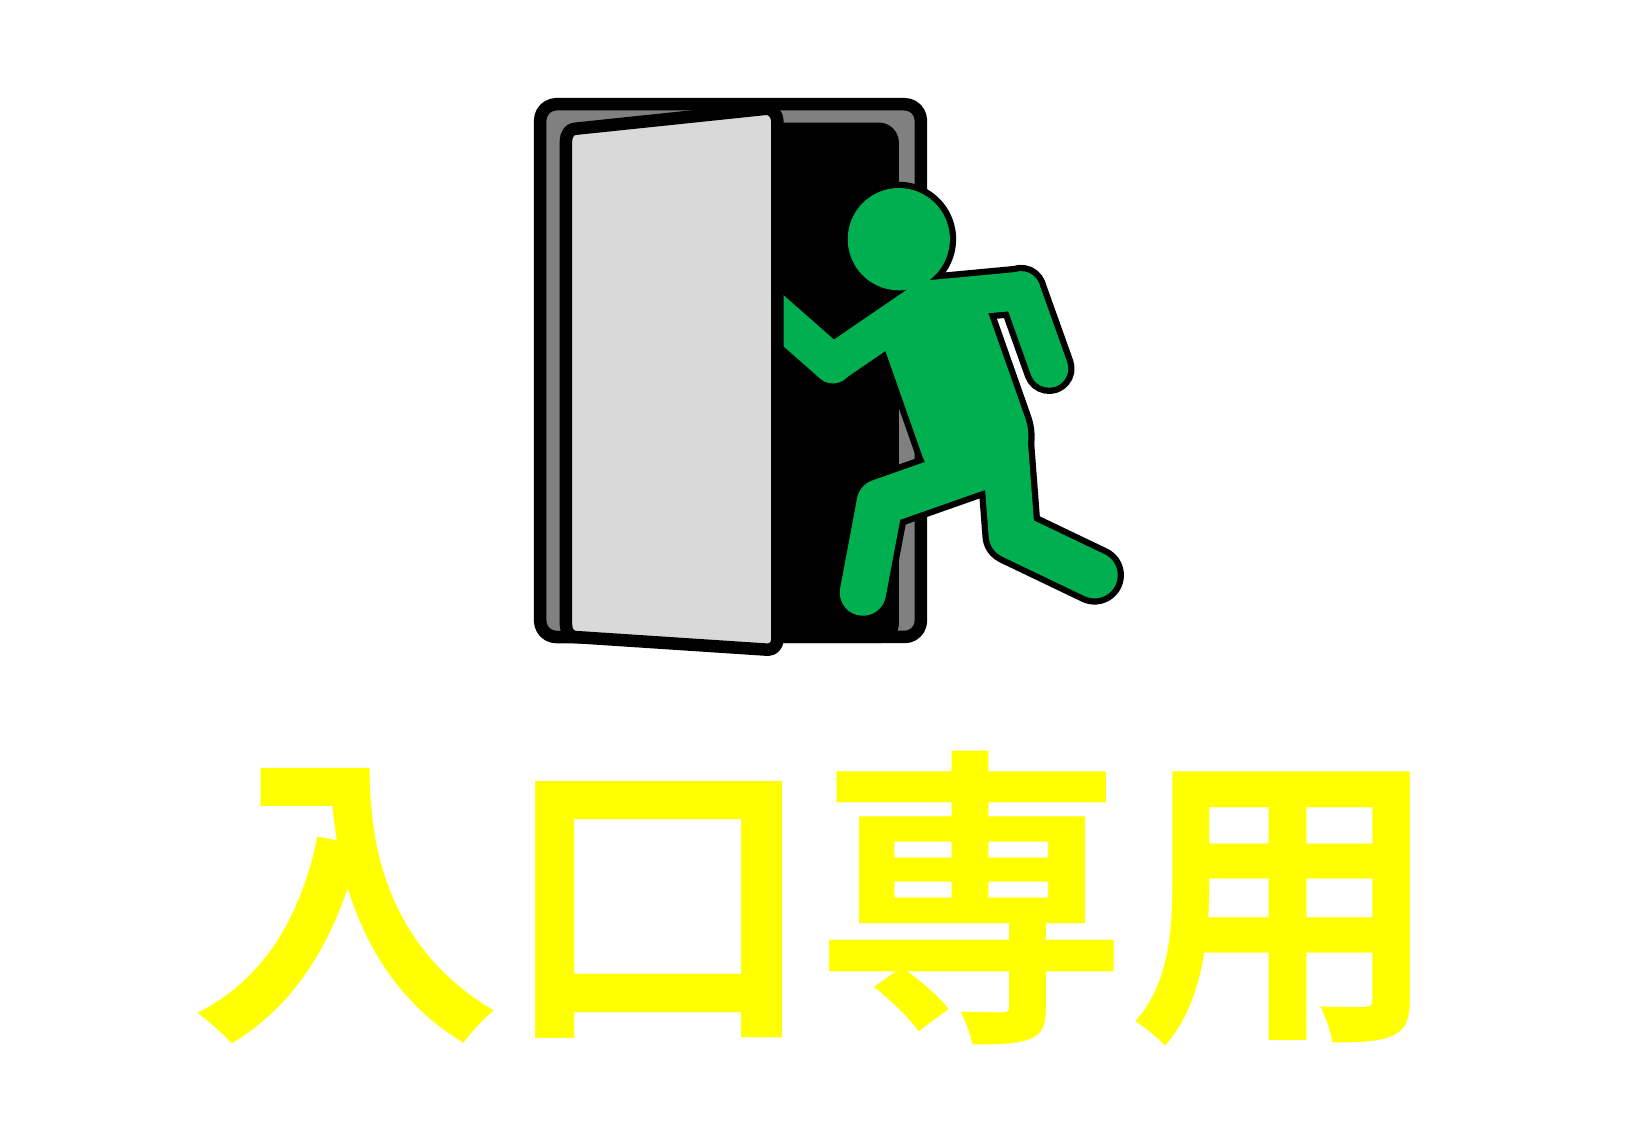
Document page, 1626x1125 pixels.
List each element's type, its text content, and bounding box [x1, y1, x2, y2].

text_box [539, 104, 1158, 650]
text_box 入口専用 [37, 696, 1595, 1087]
